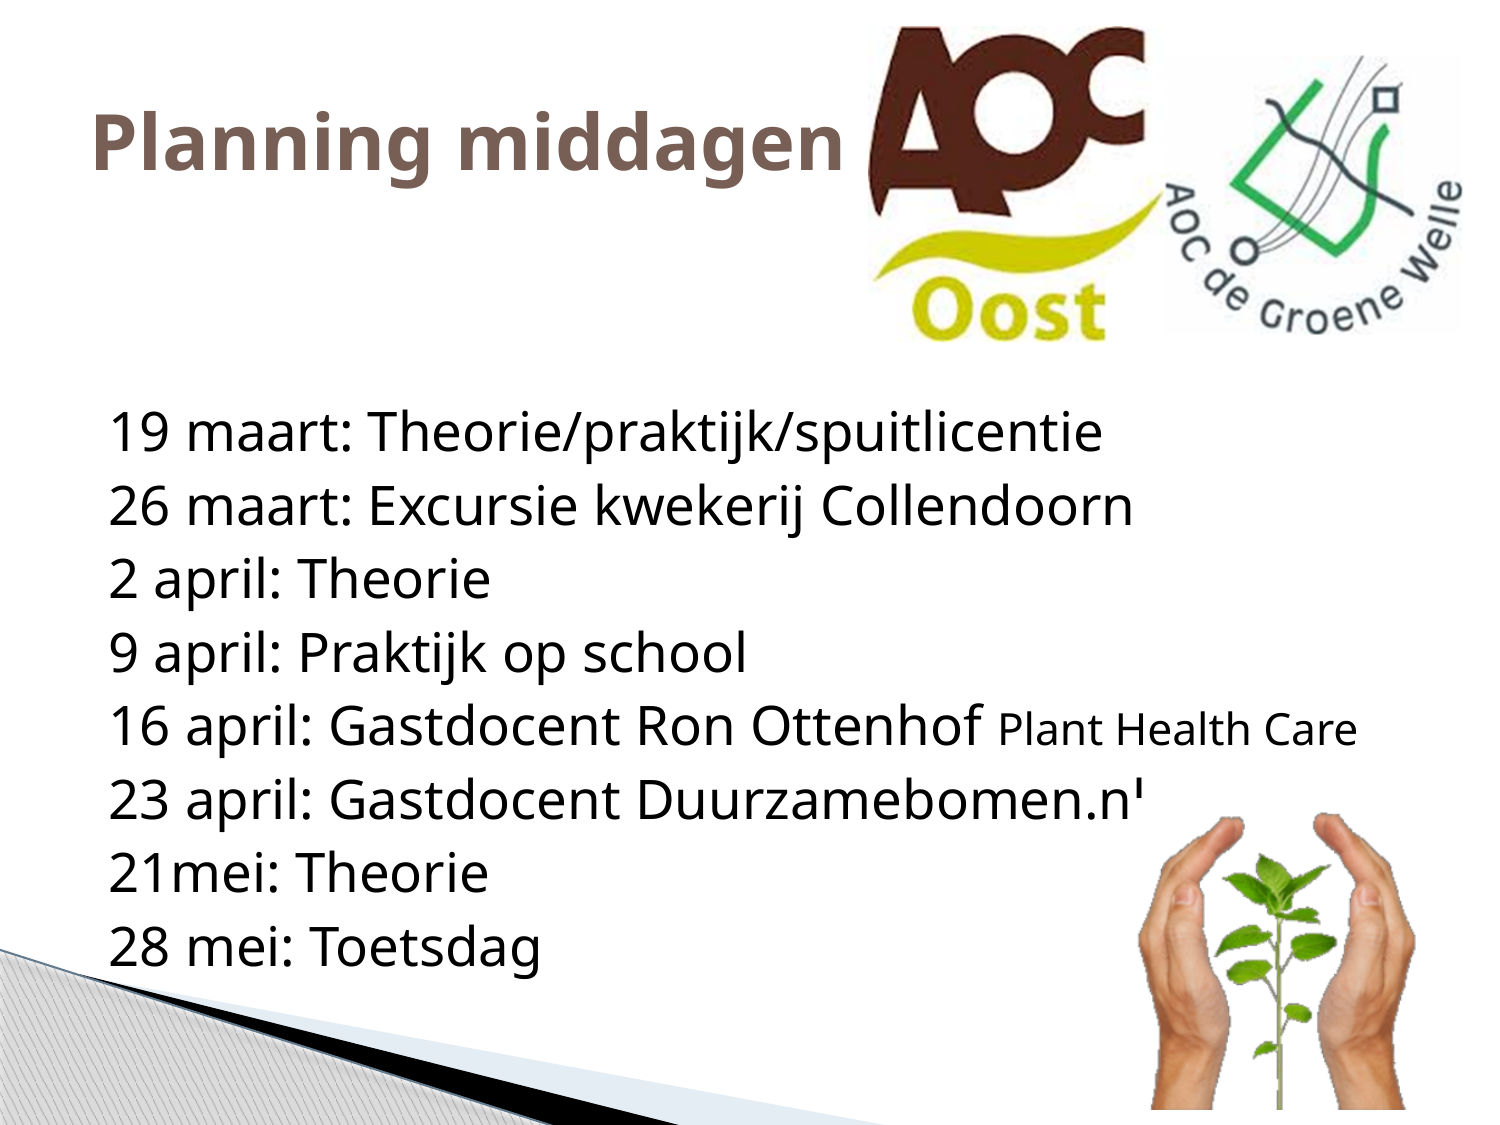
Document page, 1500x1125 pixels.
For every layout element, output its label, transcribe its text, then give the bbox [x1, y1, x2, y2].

list 19 maart: Theorie/praktijk/spuitlicentie 26 maart: Excursie kwekerij Collendoorn 2 april: Theorie 9 april: Praktijk op school 16 april: Gastdocent Ron Ottenhof Plant Health Care 23 april: Gastdocent Duurzamebomen.nl 21mei: Theorie 28 mei: Toetsdag [75, 243, 1425, 986]
title Planning middagen [75, 45, 862, 233]
picture [1127, 798, 1423, 1110]
picture [867, 26, 1473, 365]
